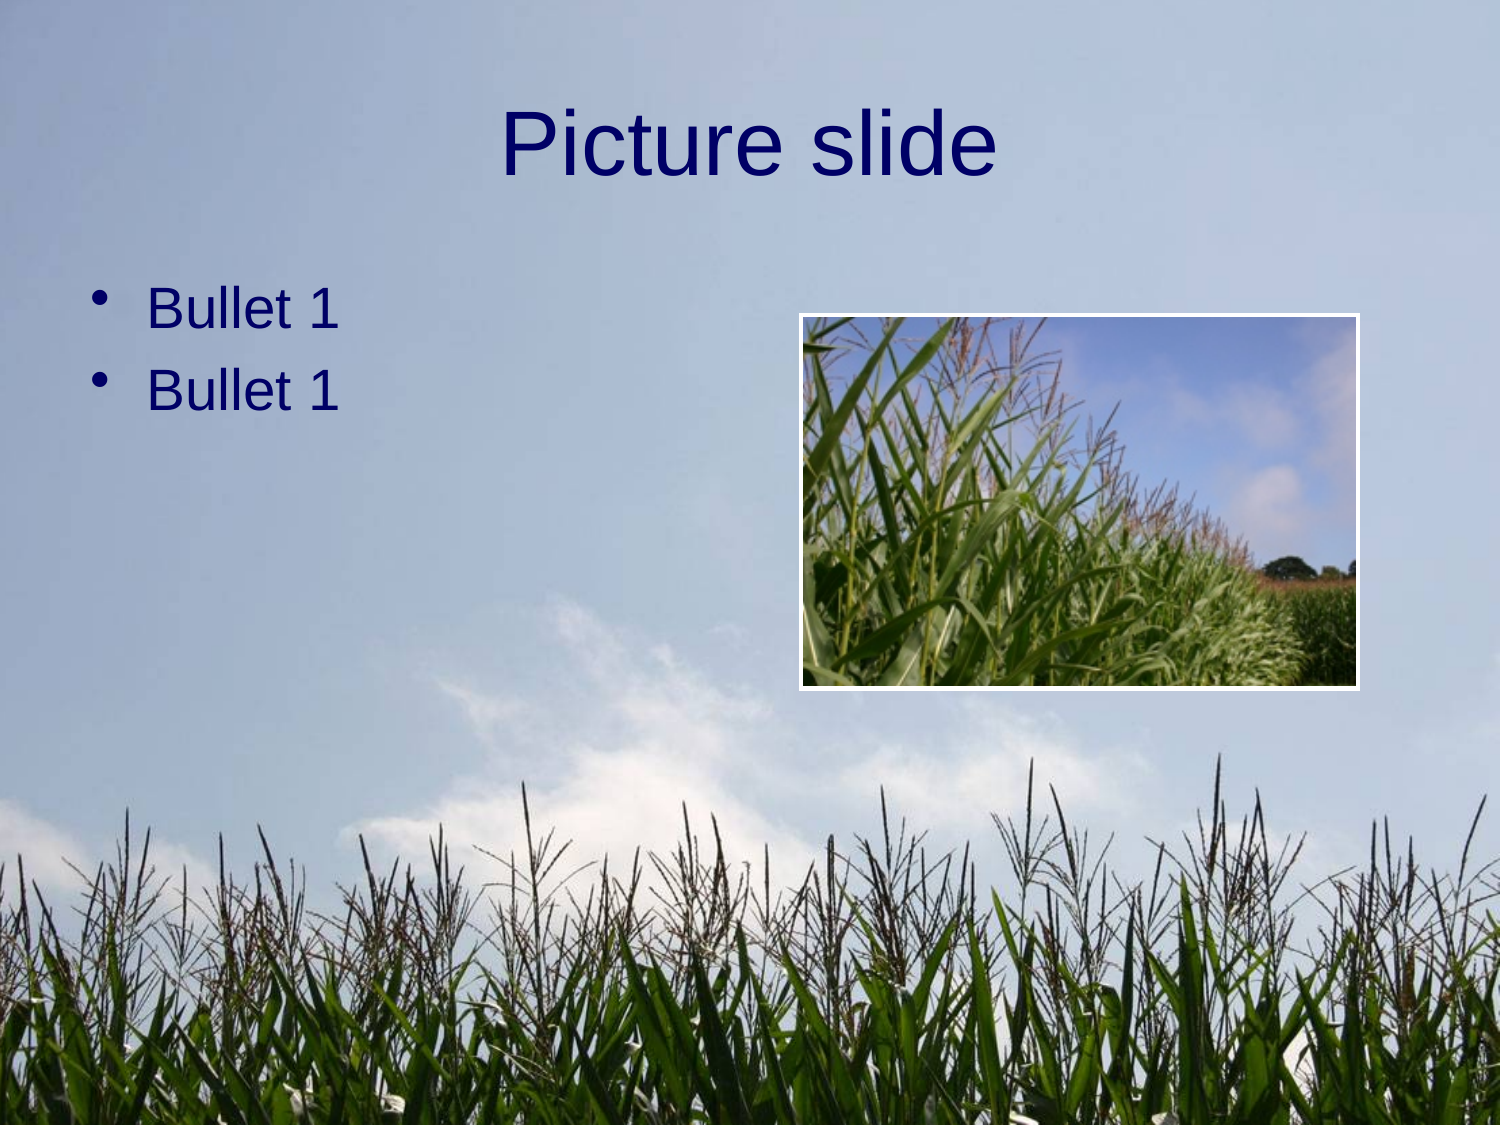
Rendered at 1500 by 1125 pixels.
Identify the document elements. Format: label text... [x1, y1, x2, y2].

title Picture slide [75, 45, 1425, 233]
picture [0, 0, 1500, 1125]
list Bullet 1 Bullet 1 [75, 262, 737, 870]
